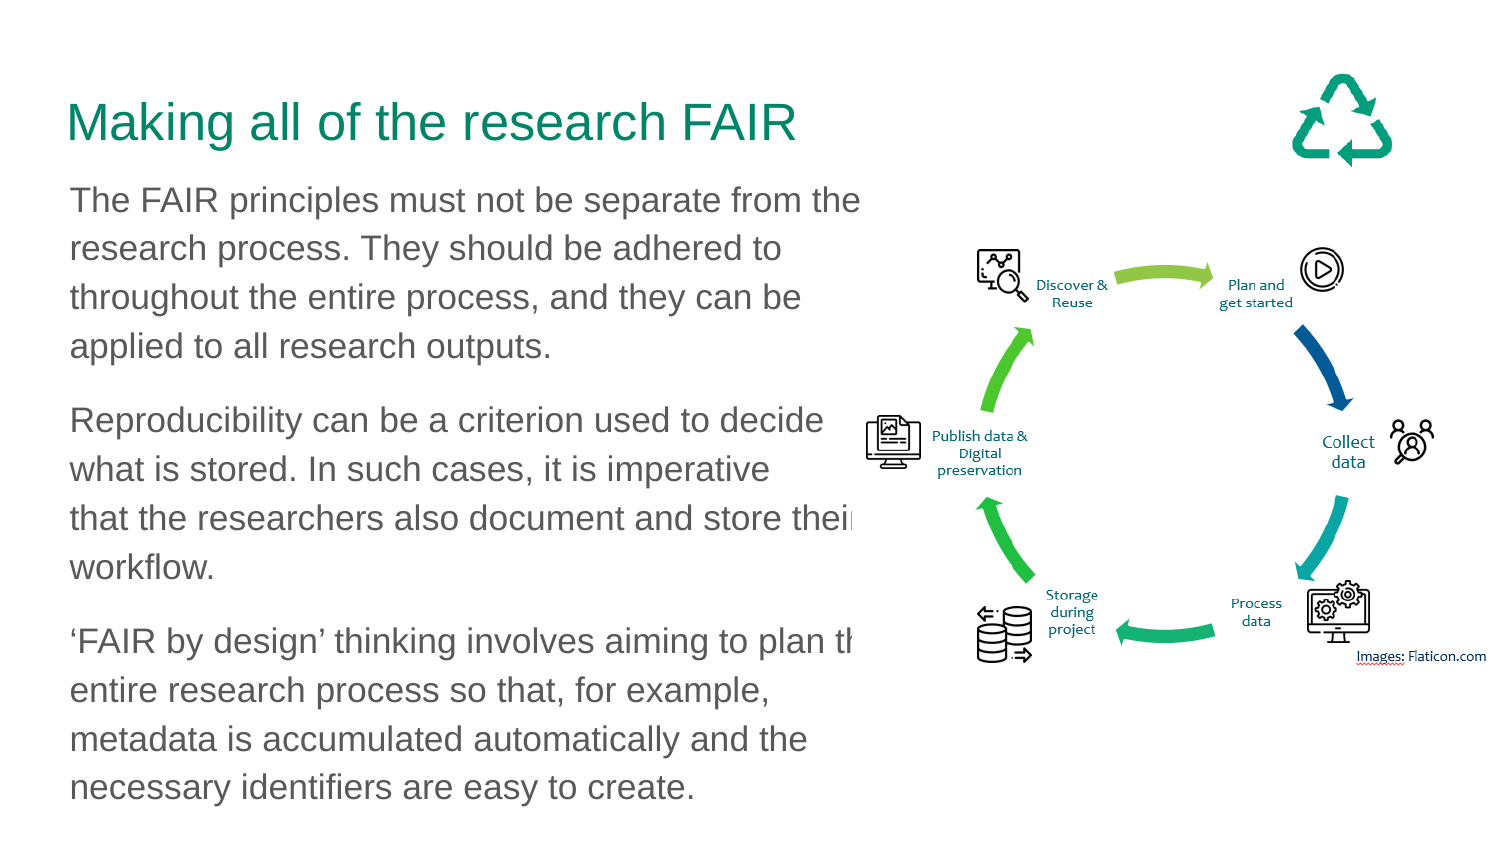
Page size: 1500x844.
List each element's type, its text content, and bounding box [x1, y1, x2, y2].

picture [852, 228, 1496, 675]
title Making all of the research FAIR [51, 72, 853, 167]
picture [1283, 65, 1401, 175]
list The FAIR principles must not be separate from the research process. They should be adhered to throughout the entire process, and they can be applied to all research outputs. Reproducibility can be a criterion used to decide what is stored. In such cases, it is imperative that the researchers also document and store their workflow. ‘FAIR by design’ thinking involves aiming to plan the entire research process so that, for example, metadata is accumulated automatically and the necessary identifiers are easy to create. [54, 155, 931, 708]
